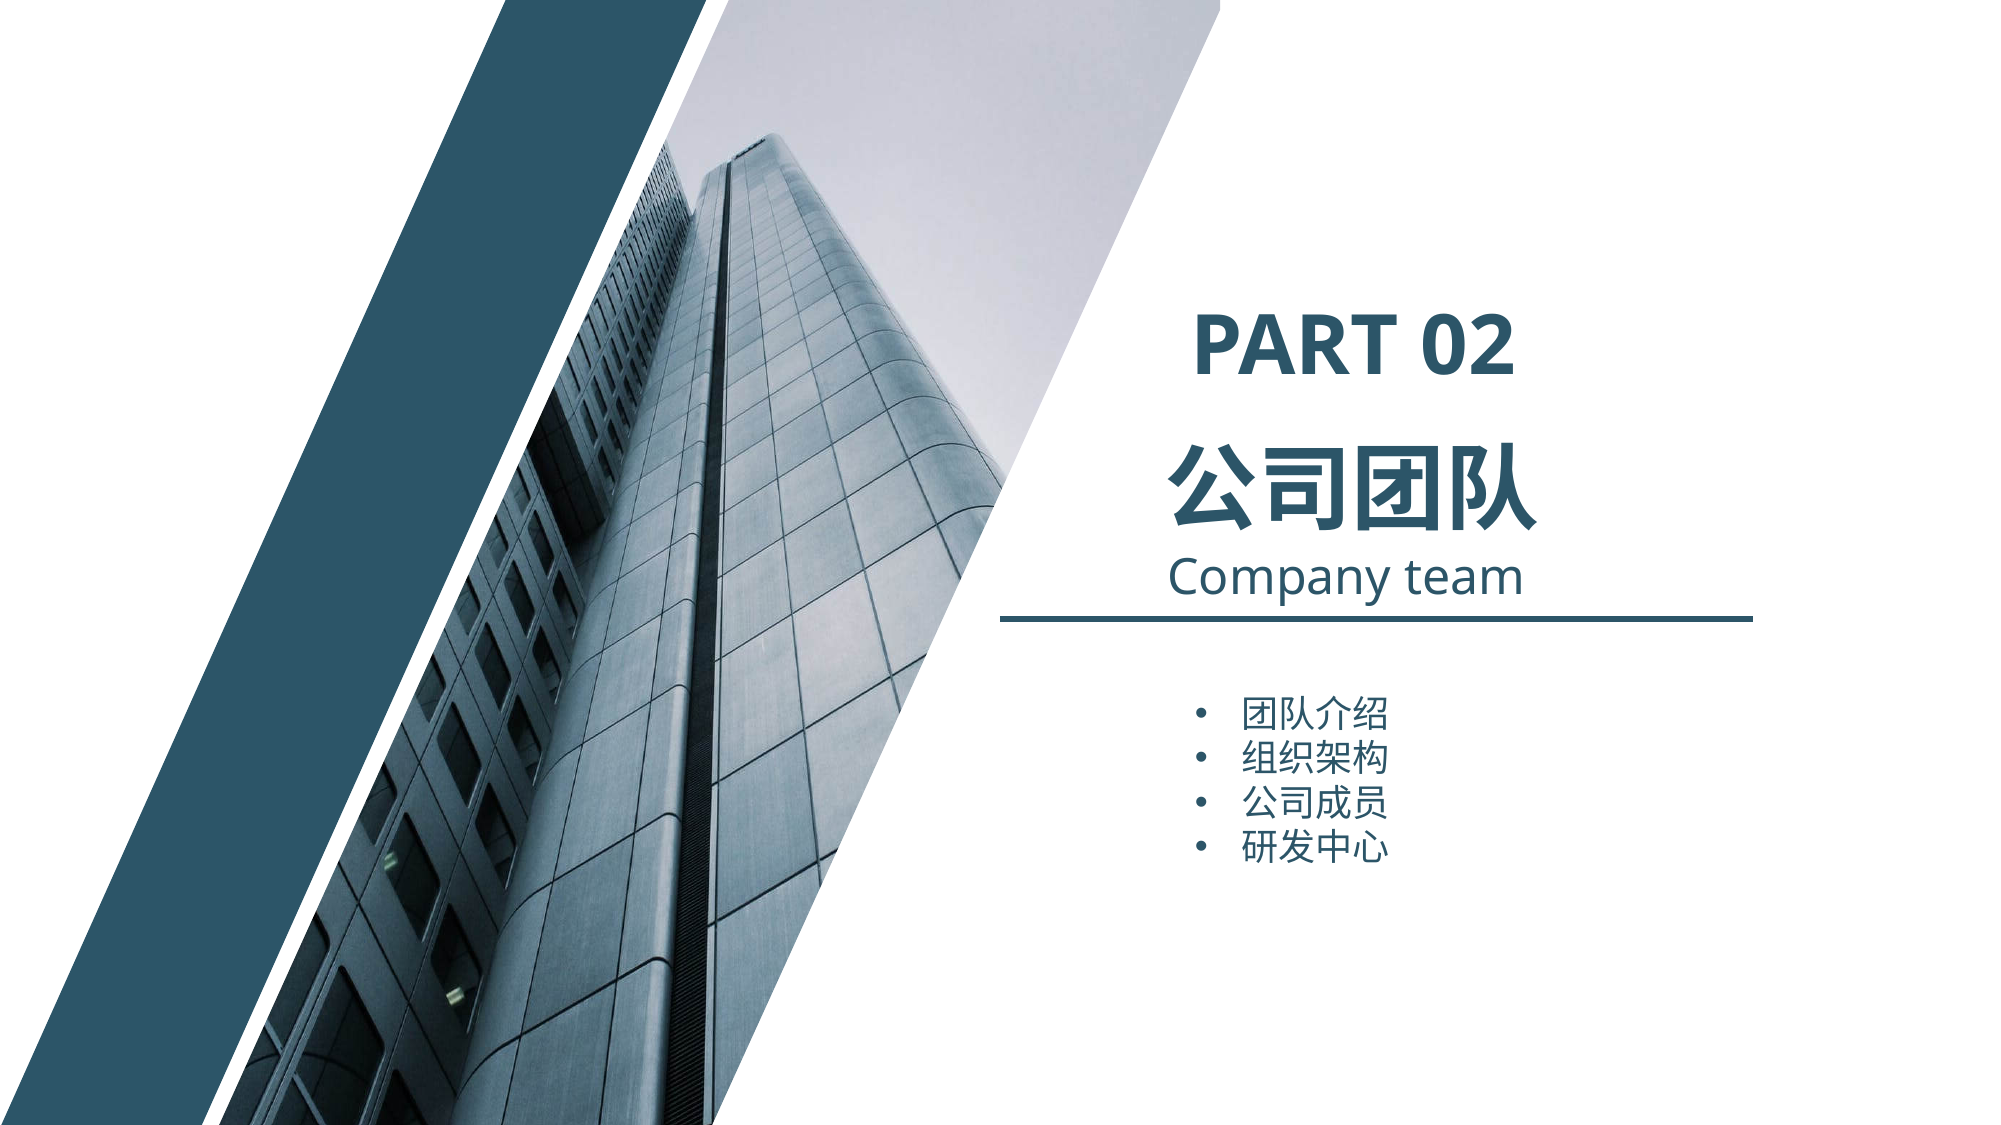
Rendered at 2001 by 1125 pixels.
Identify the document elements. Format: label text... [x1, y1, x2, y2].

text_box 团队介绍 组织架构 公司成员 研发中心 [1221, 682, 1561, 876]
picture [162, 0, 1221, 1125]
text_box 公司团队 [1221, 418, 1604, 537]
text_box [0, 763, 162, 1125]
text_box PART 02 [1221, 283, 1610, 399]
text_box Company team [1221, 537, 1604, 613]
